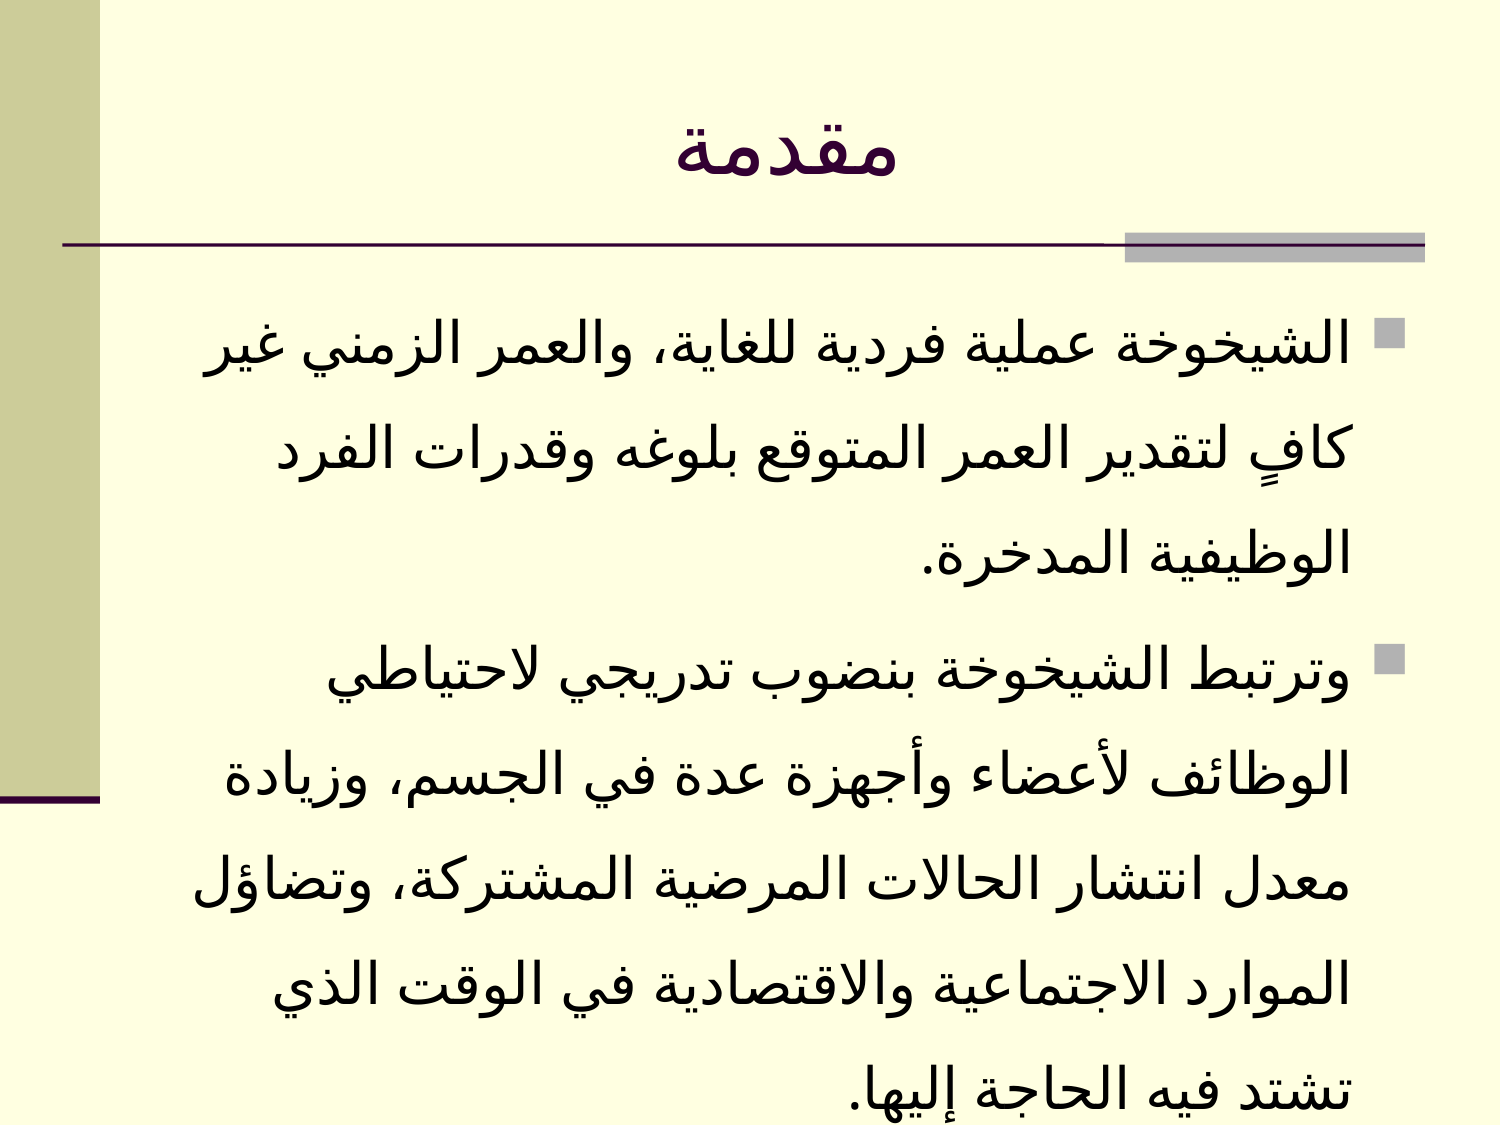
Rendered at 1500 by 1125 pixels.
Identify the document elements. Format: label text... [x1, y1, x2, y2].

list الشيخوخة عملية فردية للغاية، والعمر الزمني غير كافٍ لتقدير العمر المتوقع بلوغه وقدرات الفرد الوظيفية المدخرة. وترتبط الشيخوخة بنضوب تدريجي لاحتياطي الوظائف لأعضاء وأجهزة عدة في الجسم، وزيادة معدل انتشار الحالات المرضية المشتركة، وتضاؤل الموارد الاجتماعية والاقتصادية في الوقت الذي تشتد فيه الحاجة إليها. [150, 262, 1425, 1006]
title مقدمة [150, 45, 1425, 234]
